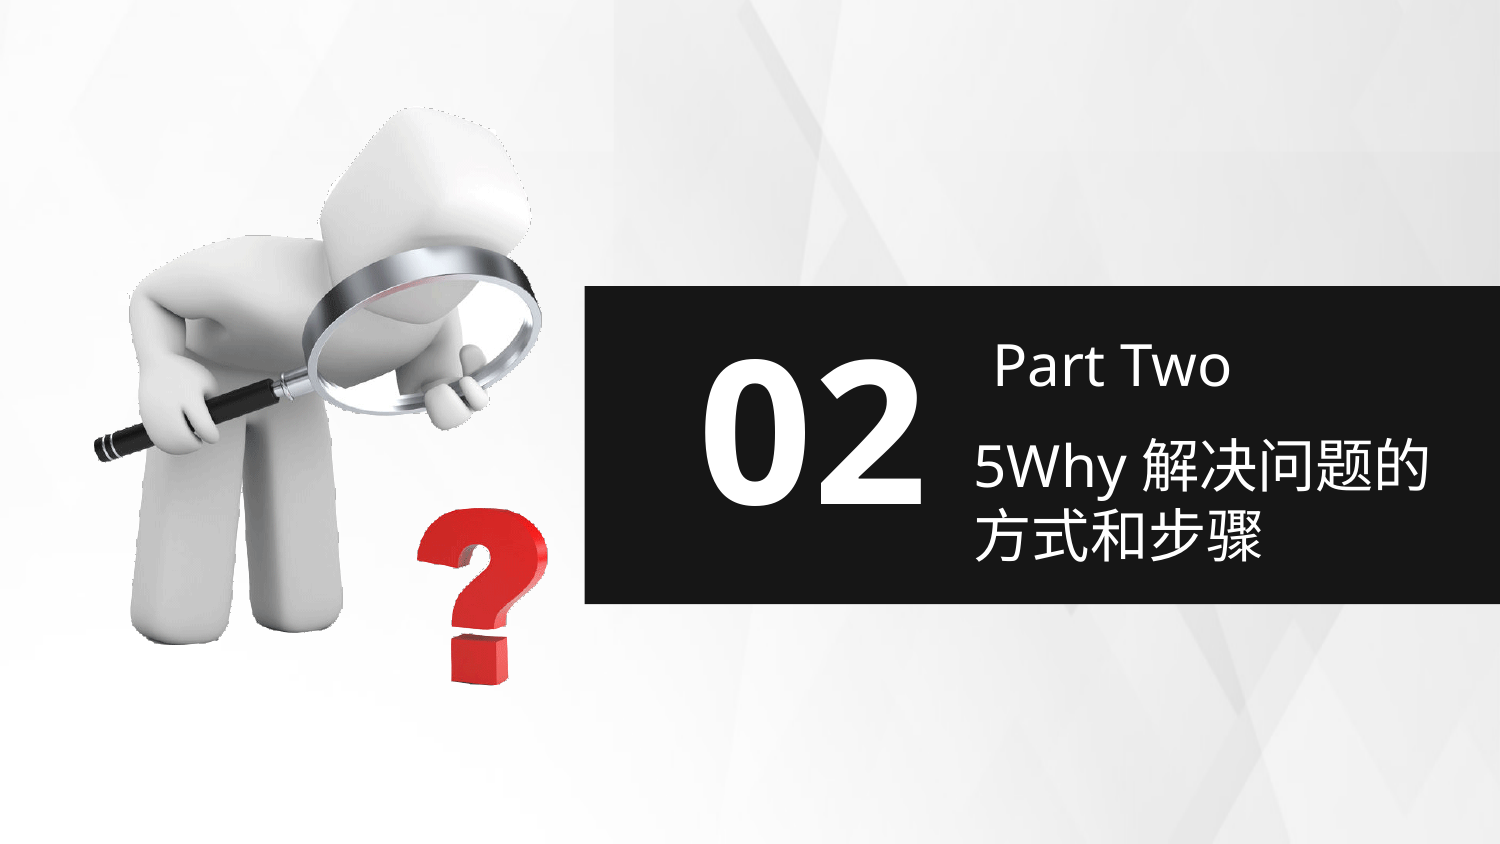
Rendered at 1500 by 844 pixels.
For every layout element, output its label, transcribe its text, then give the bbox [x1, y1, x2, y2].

text_box 02 [784, 297, 943, 552]
text_box [784, 286, 1500, 605]
text_box 5Why解决问题的方式和步骤 [959, 421, 1459, 577]
text_box Part Two [977, 320, 1248, 406]
picture [0, 18, 779, 813]
